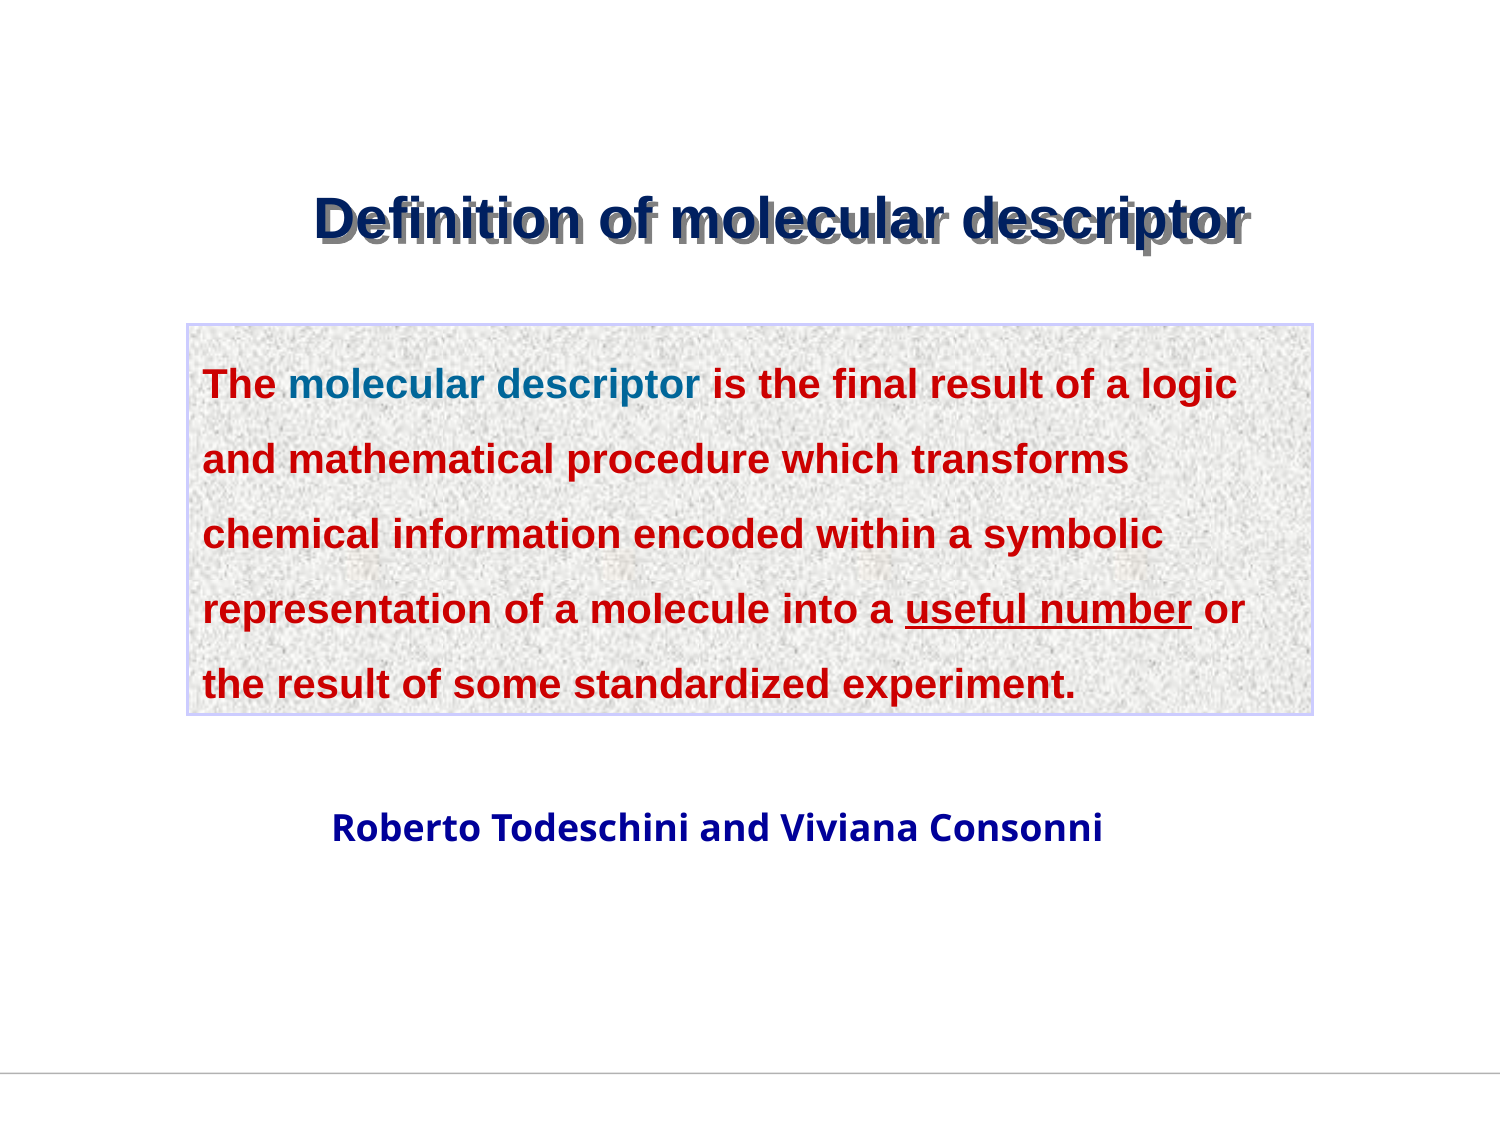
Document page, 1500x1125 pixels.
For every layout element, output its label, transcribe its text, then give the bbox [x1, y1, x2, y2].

text_box The molecular descriptor is the final result of a logic and mathematical procedure which transforms chemical information encoded within a symbolic representation of a molecule into a useful number or the result of some standardized experiment. [187, 324, 1313, 715]
text_box Roberto Todeschini and Viviana Consonni [316, 796, 1161, 857]
text_box Definition of molecular descriptor [292, 152, 1268, 258]
